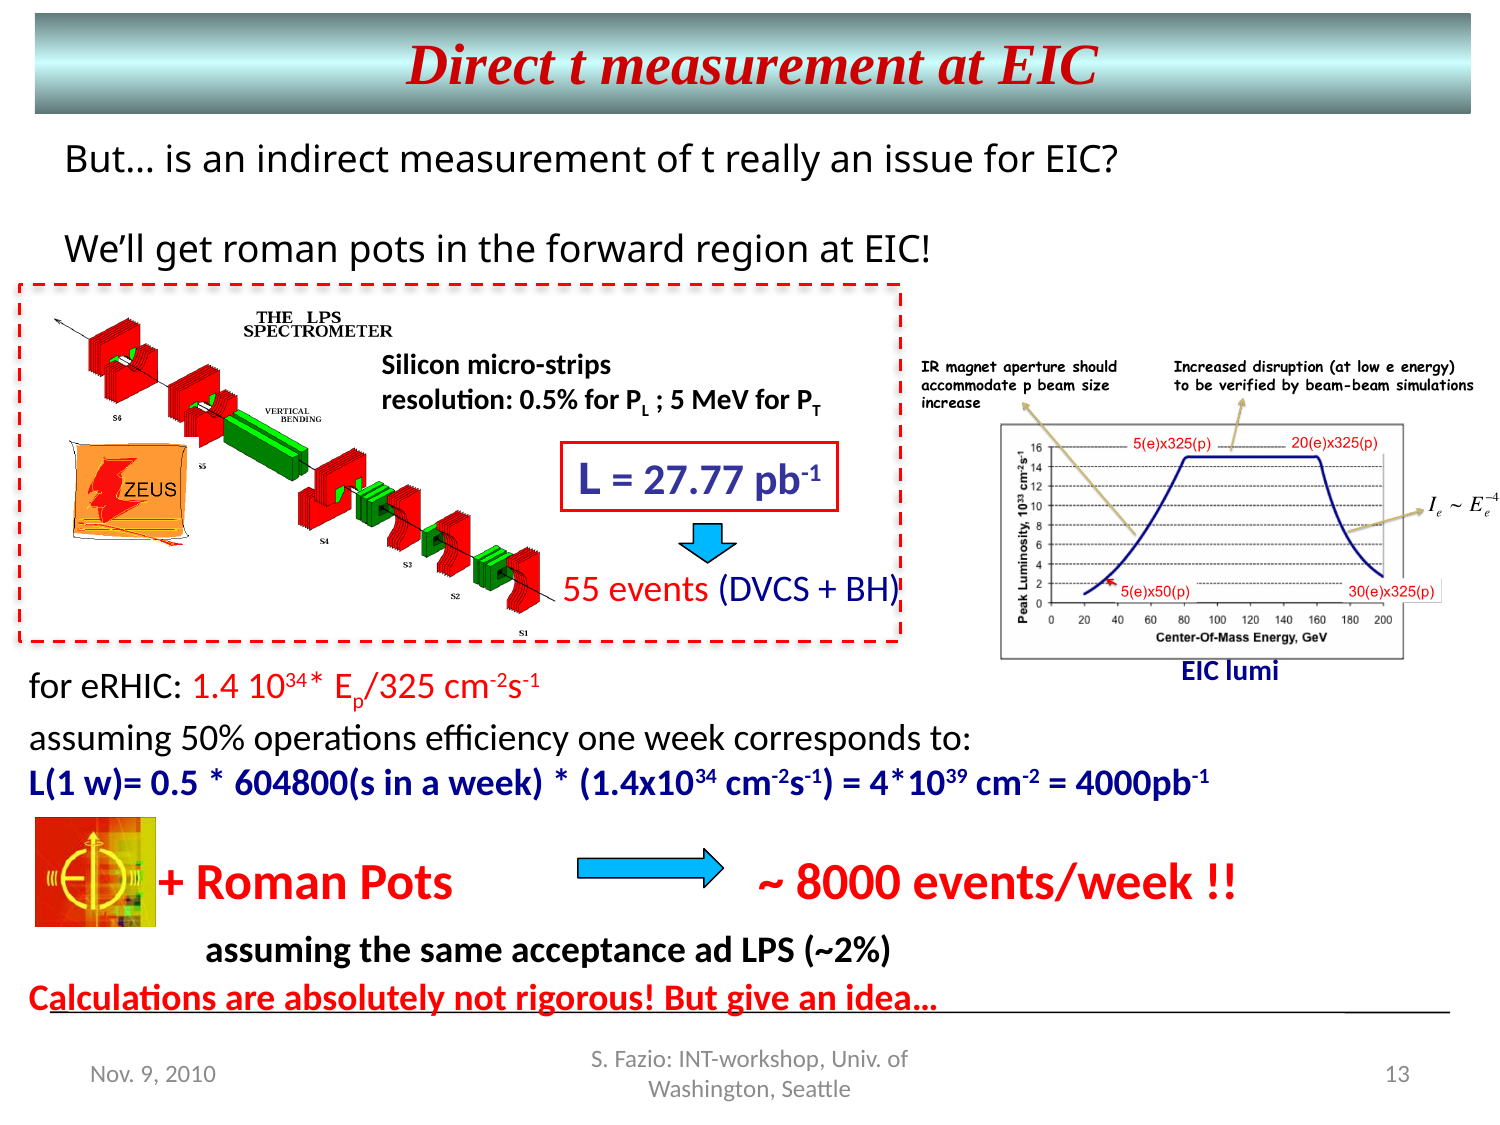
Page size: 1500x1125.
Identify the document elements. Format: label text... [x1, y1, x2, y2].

text_box [577, 848, 724, 888]
slide_number 13 [1074, 1042, 1425, 1103]
text_box Direct t measurement at EIC [34, 13, 1471, 114]
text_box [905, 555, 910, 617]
picture [44, 284, 559, 642]
footer S. Fazio: INT-workshop, Univ. of Washington, Seattle [512, 1042, 988, 1103]
text_box EIC lumi [1166, 669, 1295, 694]
picture [915, 353, 1500, 661]
text_box But… is an indirect measurement of t really an issue for EIC? We’ll get roman pots in the forward region at EIC! [48, 127, 1136, 549]
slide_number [75, 1042, 425, 1103]
text_box for eRHIC: 1.4 1034* Ep/325 cm-2s-1 assuming 50% operations efficiency one week corresponds to: L(1 w)= 0.5 * 604800(s in a week) * (1.4x1034 cm-2s-1) = 4*1039 cm-2 = 4000pb-1 + Roman Pots ~ 8000 events/week !! assuming the same acceptance ad LPS (~2%) Calculations are absolutely not rigorous! But give an idea… [13, 653, 1491, 1071]
text_box [18, 284, 43, 642]
picture [35, 817, 156, 927]
text_box [559, 284, 901, 642]
